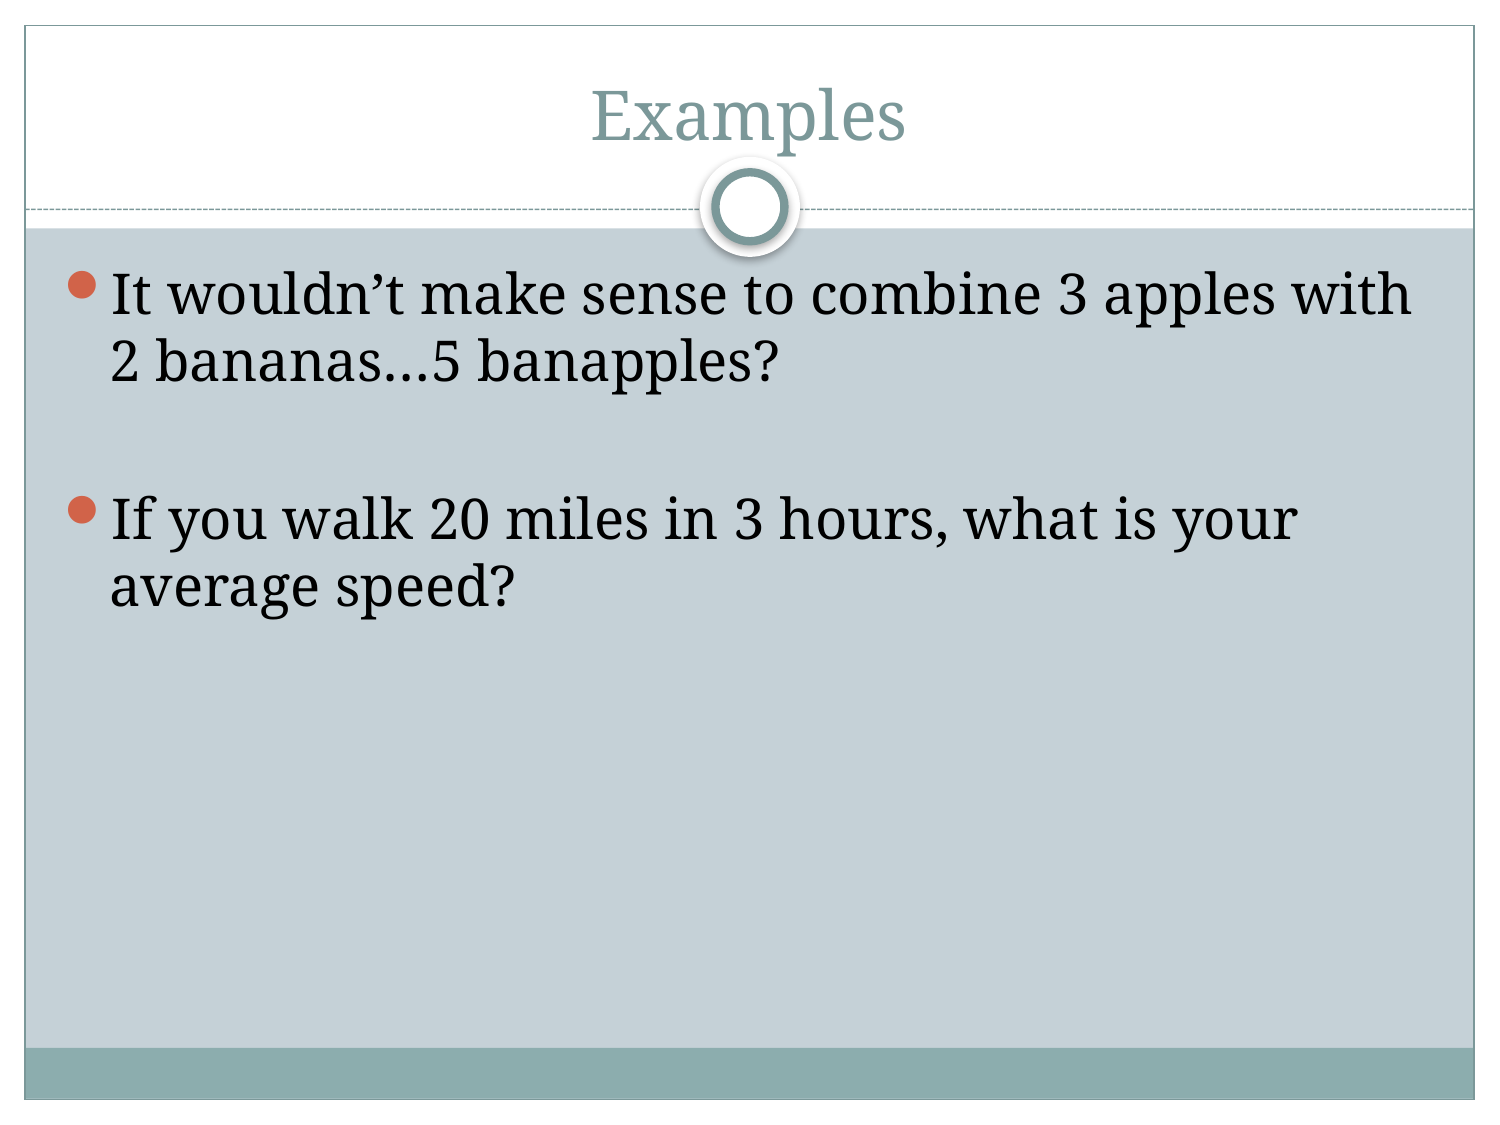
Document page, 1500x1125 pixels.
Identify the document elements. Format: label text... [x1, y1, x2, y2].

title Examples [49, 37, 1450, 162]
list It wouldn’t make sense to combine 3 apples with 2 bananas…5 banapples? If you walk 20 miles in 3 hours, what is your average speed? [49, 250, 1445, 1001]
